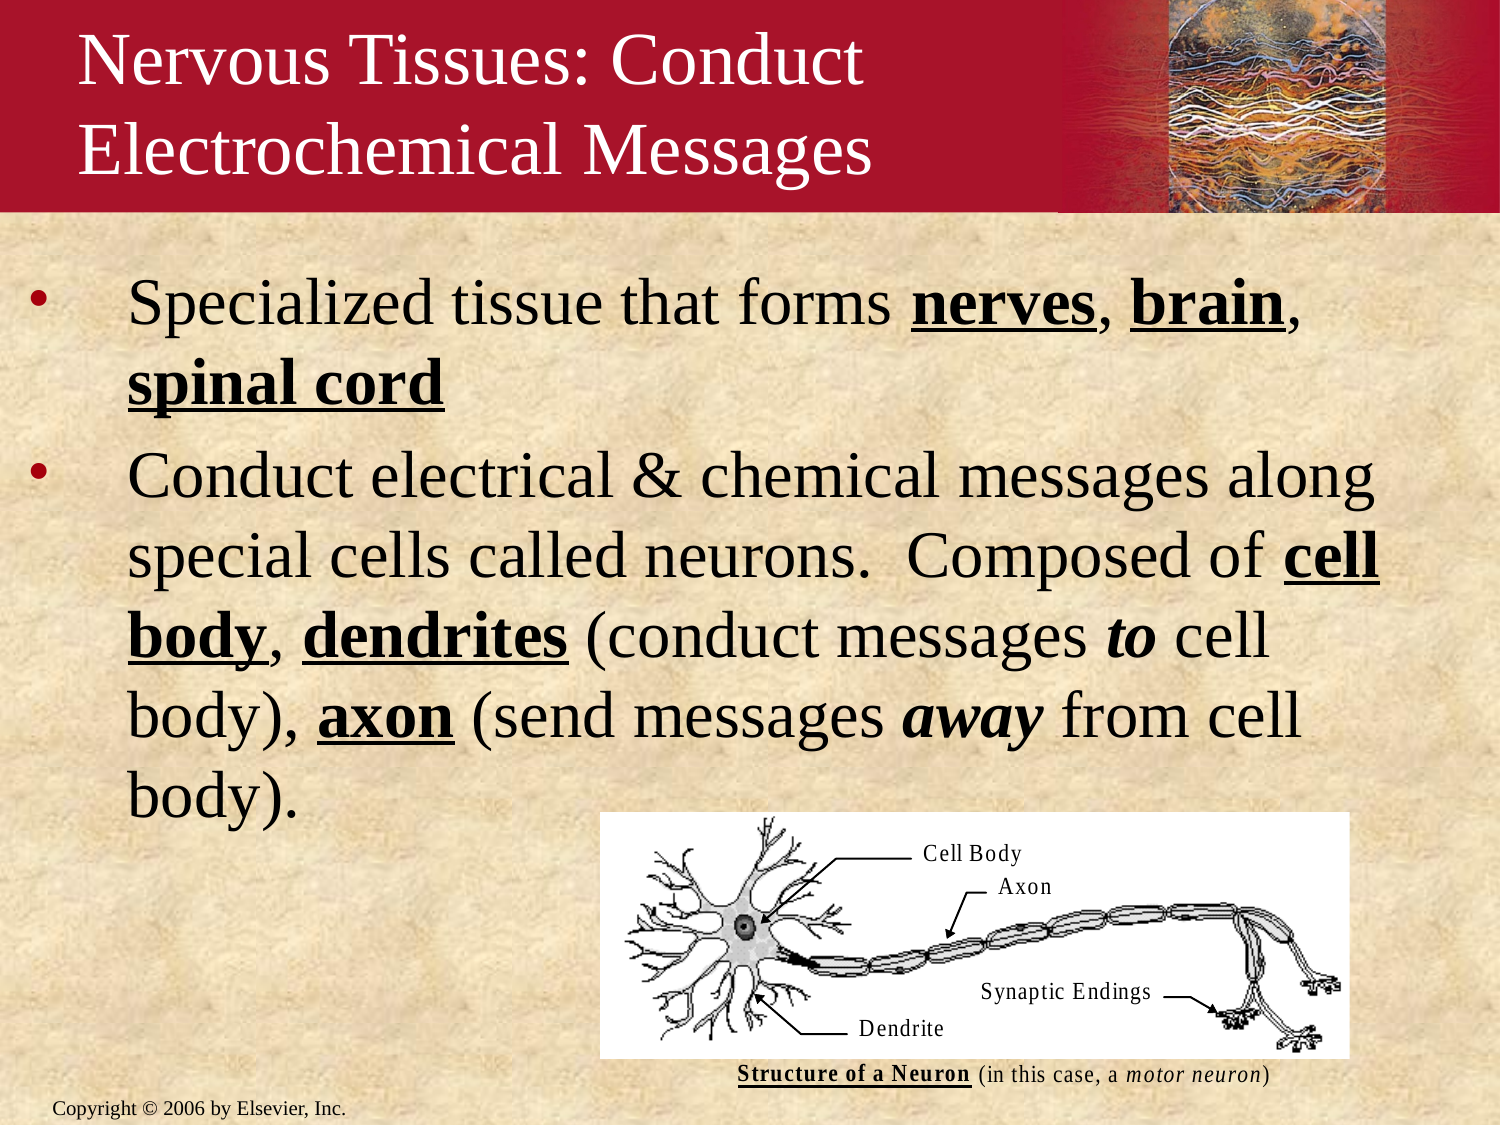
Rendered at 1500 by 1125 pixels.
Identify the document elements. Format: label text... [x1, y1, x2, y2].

list Specialized tissue that forms nerves, brain, spinal cord Conduct electrical & chemical messages along special cells called neurons. Composed of cell body, dendrites (conduct messages to cell body), axon (send messages away from cell body). [12, 249, 1476, 863]
title Nervous Tissues: Conduct Electrochemical Messages [62, 49, 1338, 151]
picture [0, 0, 1500, 1125]
